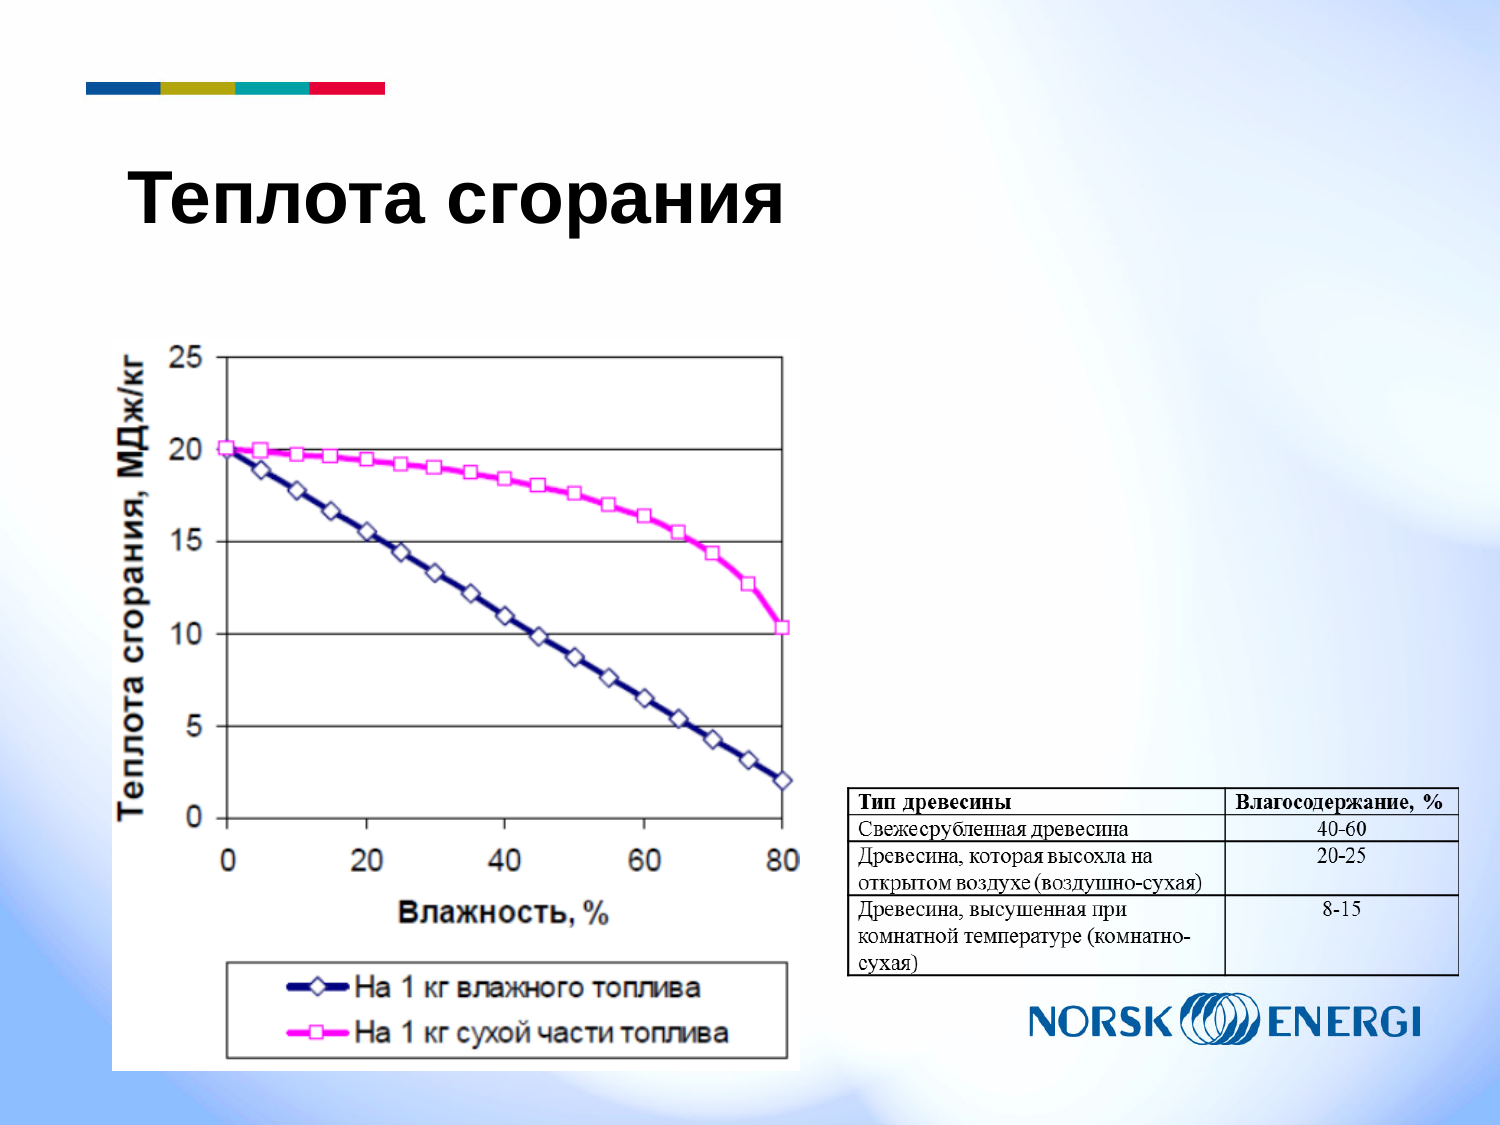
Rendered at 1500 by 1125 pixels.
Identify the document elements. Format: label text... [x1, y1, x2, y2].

picture [0, 0, 1500, 1125]
title Теплота сгорания [112, 99, 1388, 288]
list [111, 337, 801, 1071]
